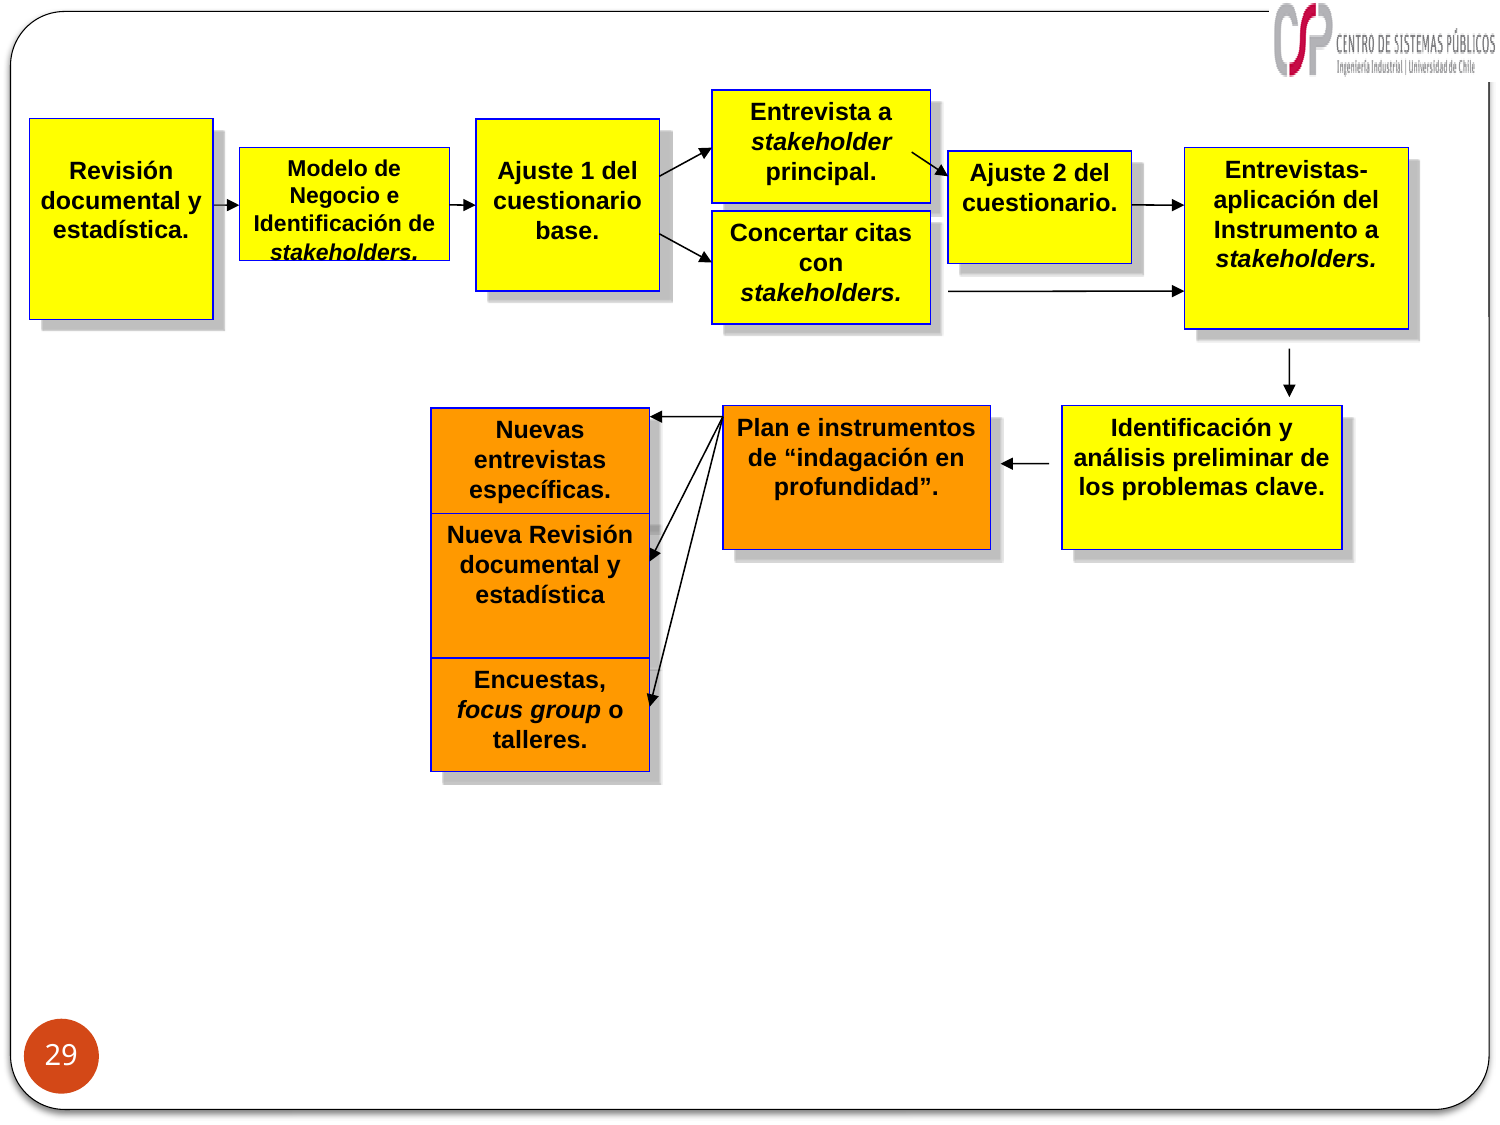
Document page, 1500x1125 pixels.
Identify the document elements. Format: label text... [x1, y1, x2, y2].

text_box [1131, 198, 1185, 212]
text_box Entrevista a stakeholder principal. [711, 90, 931, 204]
text_box [646, 416, 723, 707]
text_box [449, 198, 476, 212]
text_box Ajuste 1 del cuestionario base. [475, 118, 660, 292]
text_box [1000, 457, 1050, 470]
text_box [1283, 348, 1296, 398]
text_box Entrevistas-aplicación del Instrumento a stakeholders. [1184, 147, 1409, 329]
slide_number 29 [23, 1018, 99, 1094]
text_box [649, 410, 722, 423]
text_box [649, 420, 721, 562]
text_box Plan e instrumentos de “indagación en profundidad”. [722, 405, 991, 550]
text_box [948, 284, 1185, 298]
text_box [659, 233, 712, 263]
text_box Nueva Revisión documental y estadística [430, 513, 650, 658]
text_box Nuevas entrevistas específicas. [430, 408, 650, 513]
text_box [226, 198, 240, 212]
text_box [659, 147, 712, 177]
text_box Concertar citas con stakeholders. [711, 210, 931, 324]
text_box Identificación y análisis preliminar de los problemas clave. [1062, 405, 1342, 550]
picture [1269, 0, 1500, 82]
text_box Encuestas, focus group o talleres. [430, 658, 650, 772]
text_box Modelo de Negocio e Identificación de stakeholders. [239, 147, 450, 261]
text_box Revisión documental y estadística. [29, 118, 214, 320]
text_box Ajuste 2 del cuestionario. [948, 150, 1132, 264]
text_box [911, 151, 949, 177]
